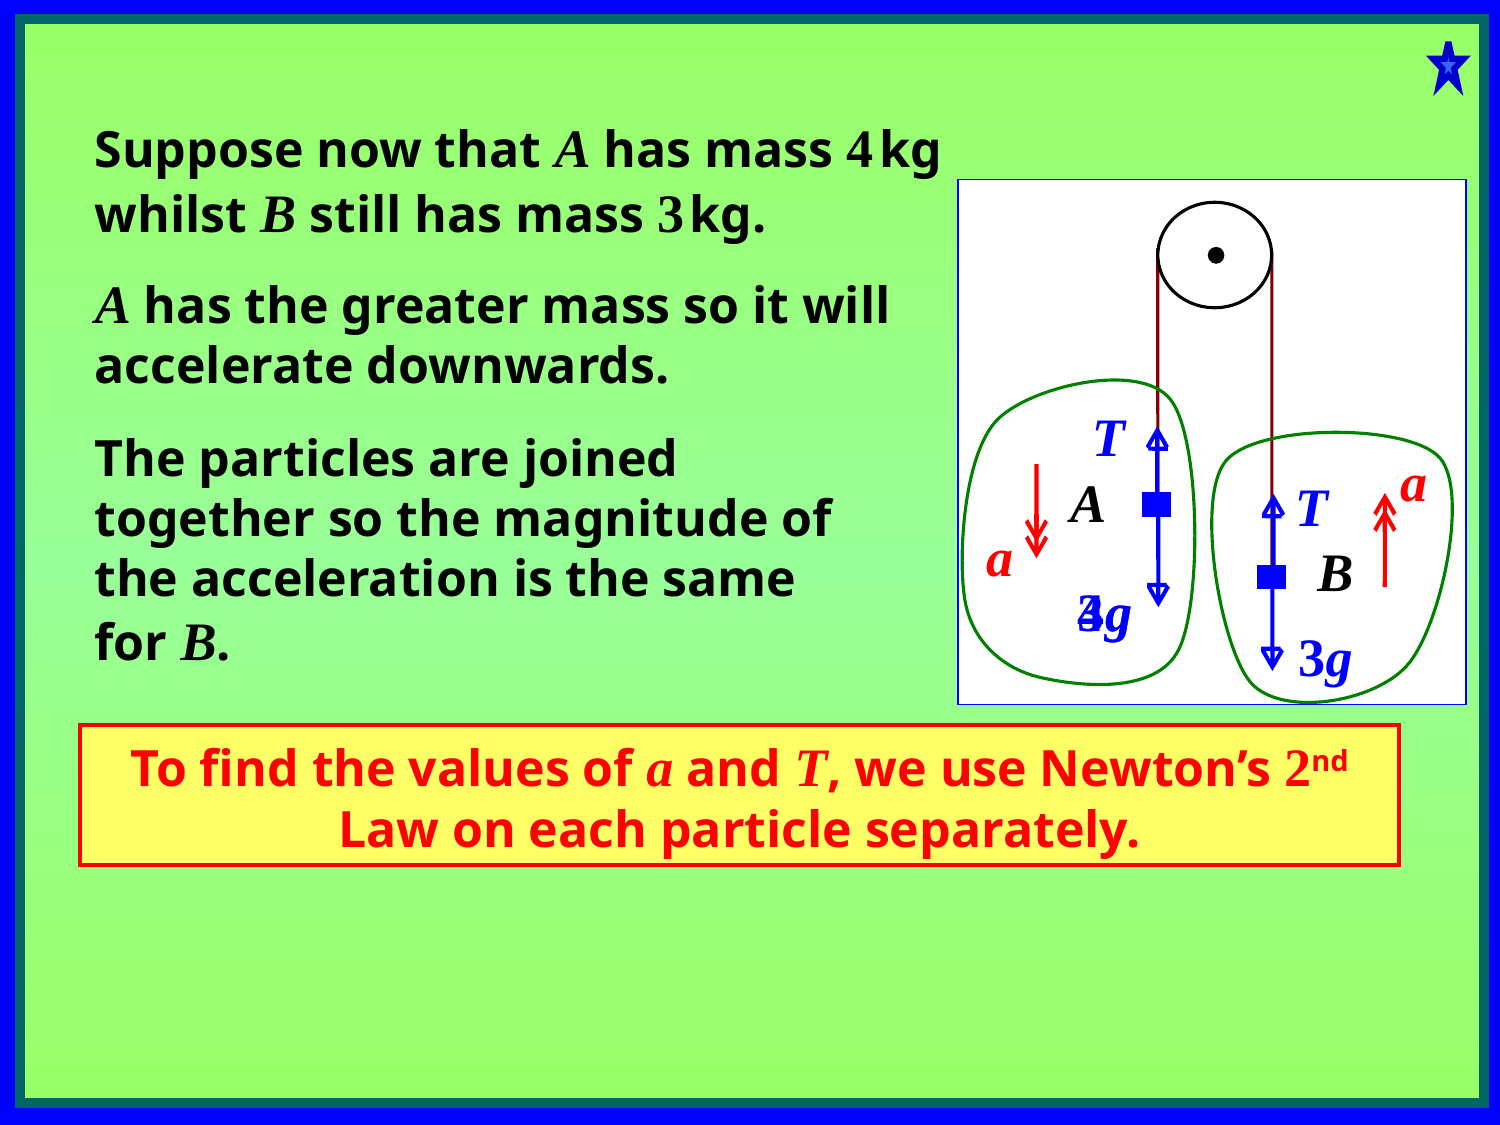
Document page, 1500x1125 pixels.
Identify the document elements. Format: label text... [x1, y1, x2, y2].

text_box [1433, 42, 1464, 86]
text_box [957, 179, 1467, 705]
text_box To find the values of a and T, we use Newton’s 2nd Law on each particle separately. [79, 725, 1400, 865]
text_box T [1428, 42, 1469, 93]
text_box The particles are joined together so the magnitude of the acceleration is the same for B. [79, 418, 892, 679]
text_box A has the greater mass so it will accelerate downwards. [79, 261, 934, 402]
text_box Suppose now that A has mass 4 kg whilst B still has mass 3 kg. [79, 106, 961, 251]
